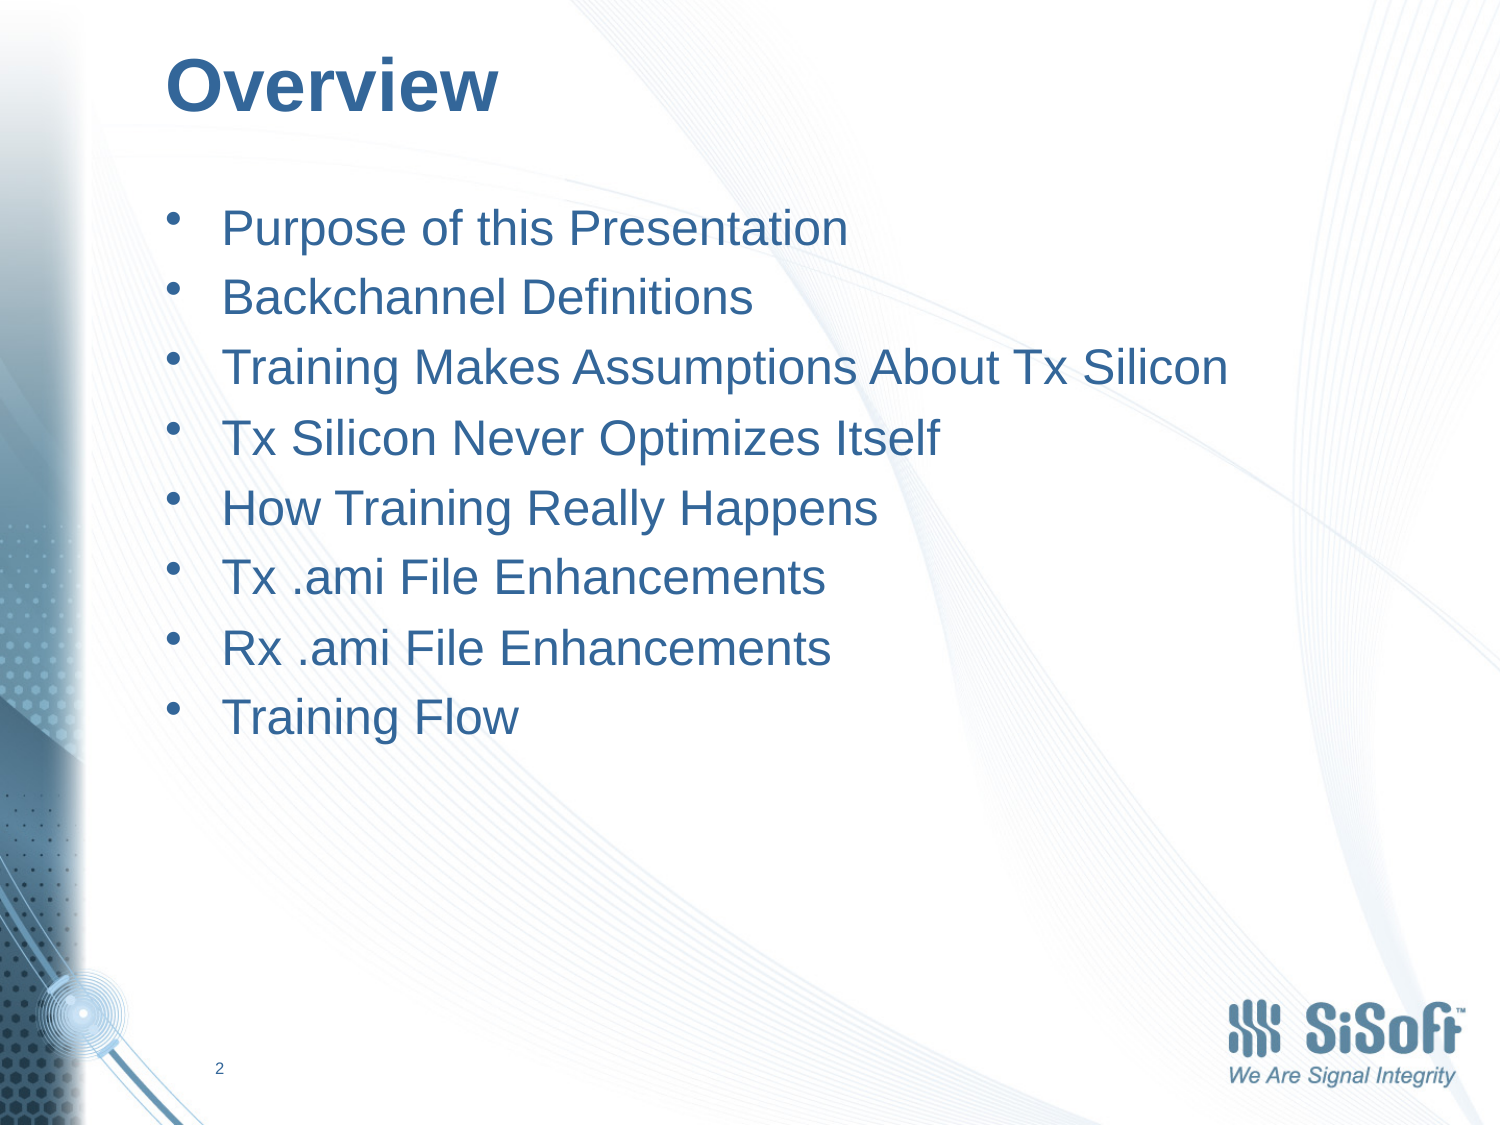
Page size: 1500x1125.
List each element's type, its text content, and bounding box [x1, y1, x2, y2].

list Purpose of this Presentation Backchannel Definitions Training Makes Assumptions About Tx Silicon Tx Silicon Never Optimizes Itself How Training Really Happens Tx .ami File Enhancements Rx .ami File Enhancements Training Flow [150, 187, 1325, 988]
footer 2 [200, 1050, 975, 1104]
picture [0, 0, 1500, 1125]
title Overview [150, 24, 1300, 138]
